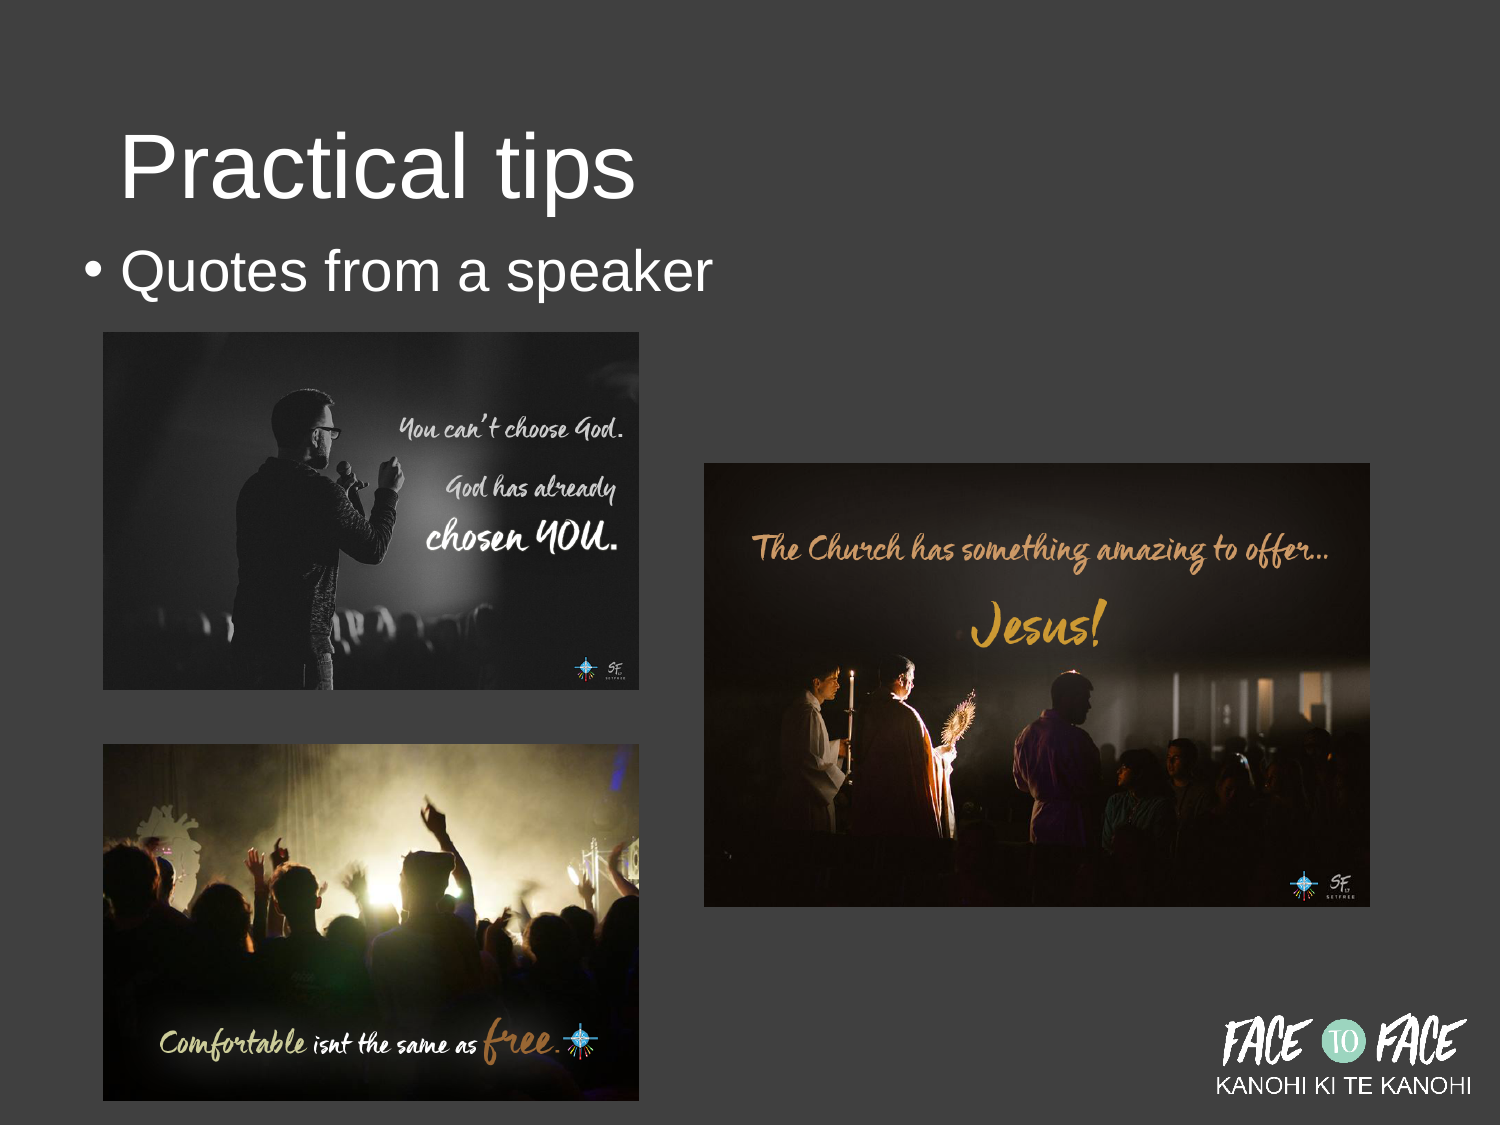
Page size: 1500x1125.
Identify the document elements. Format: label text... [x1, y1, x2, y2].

picture [103, 332, 639, 690]
picture [1215, 1013, 1472, 1101]
list Quotes from a speaker [68, 233, 1500, 986]
picture [103, 744, 639, 1101]
title Practical tips [103, 59, 1397, 233]
picture [704, 463, 1370, 907]
